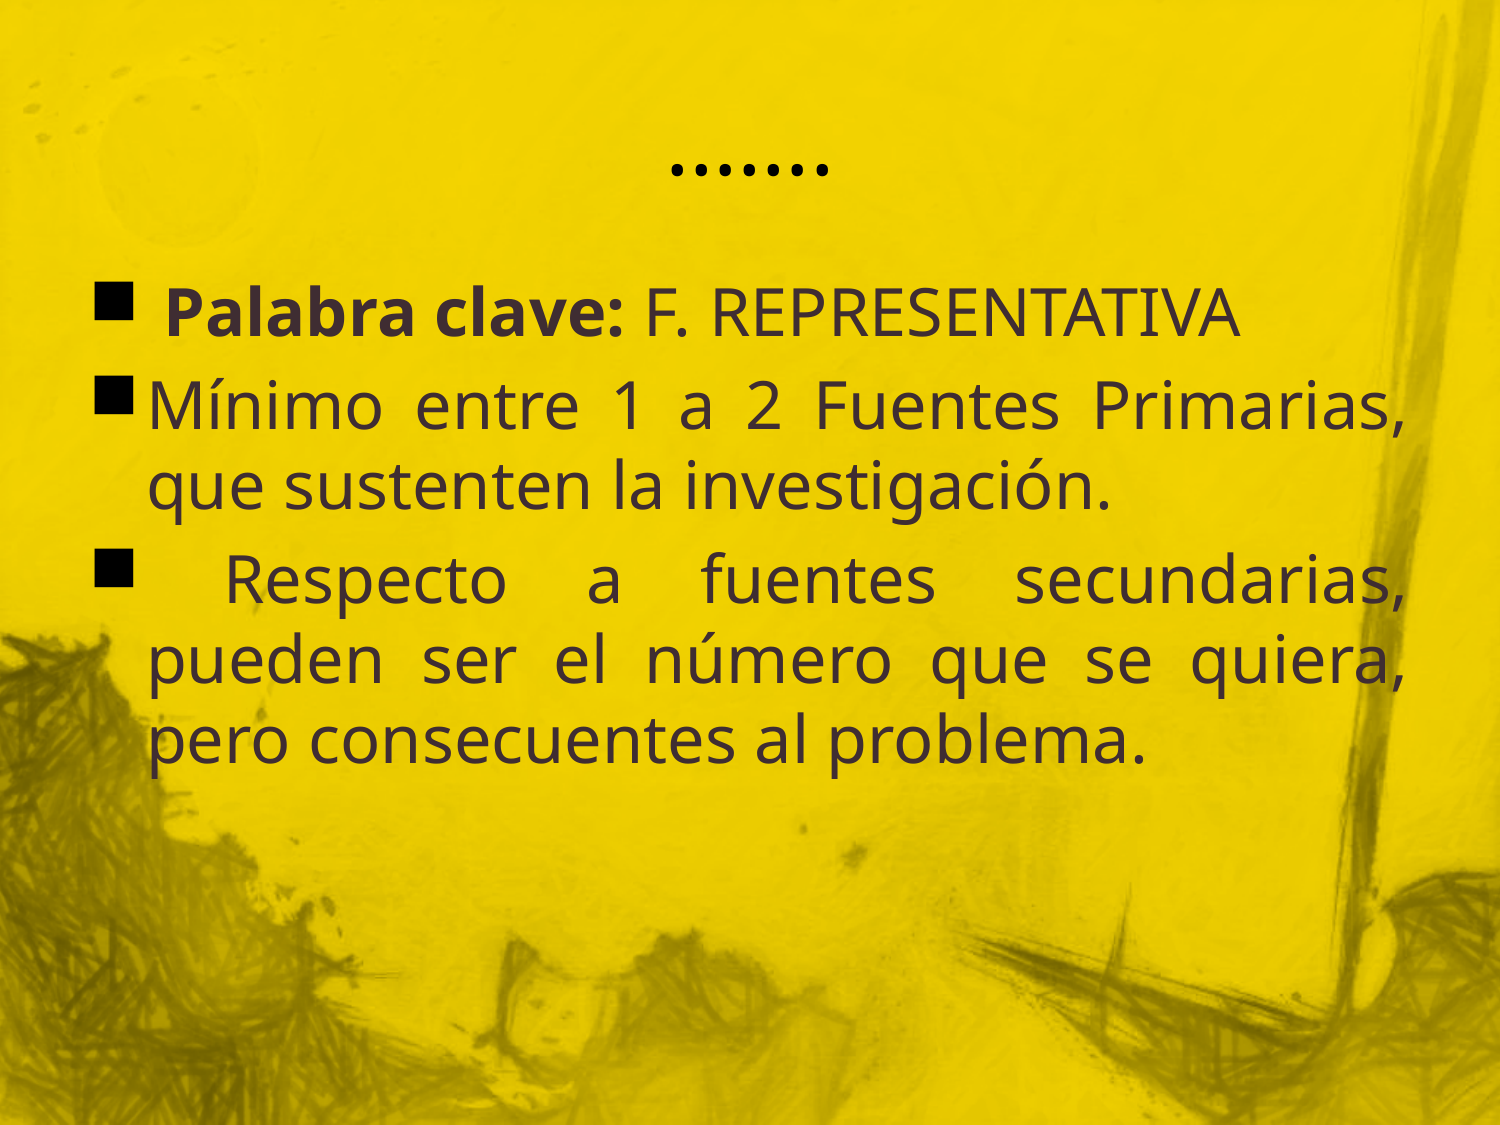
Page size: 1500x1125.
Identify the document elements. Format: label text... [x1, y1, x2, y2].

list Palabra clave: F. REPRESENTATIVA Mínimo entre 1 a 2 Fuentes Primarias, que sustenten la investigación. Respecto a fuentes secundarias, pueden ser el número que se quiera, pero consecuentes al problema. [75, 262, 1425, 1005]
title ……. [75, 45, 1425, 233]
